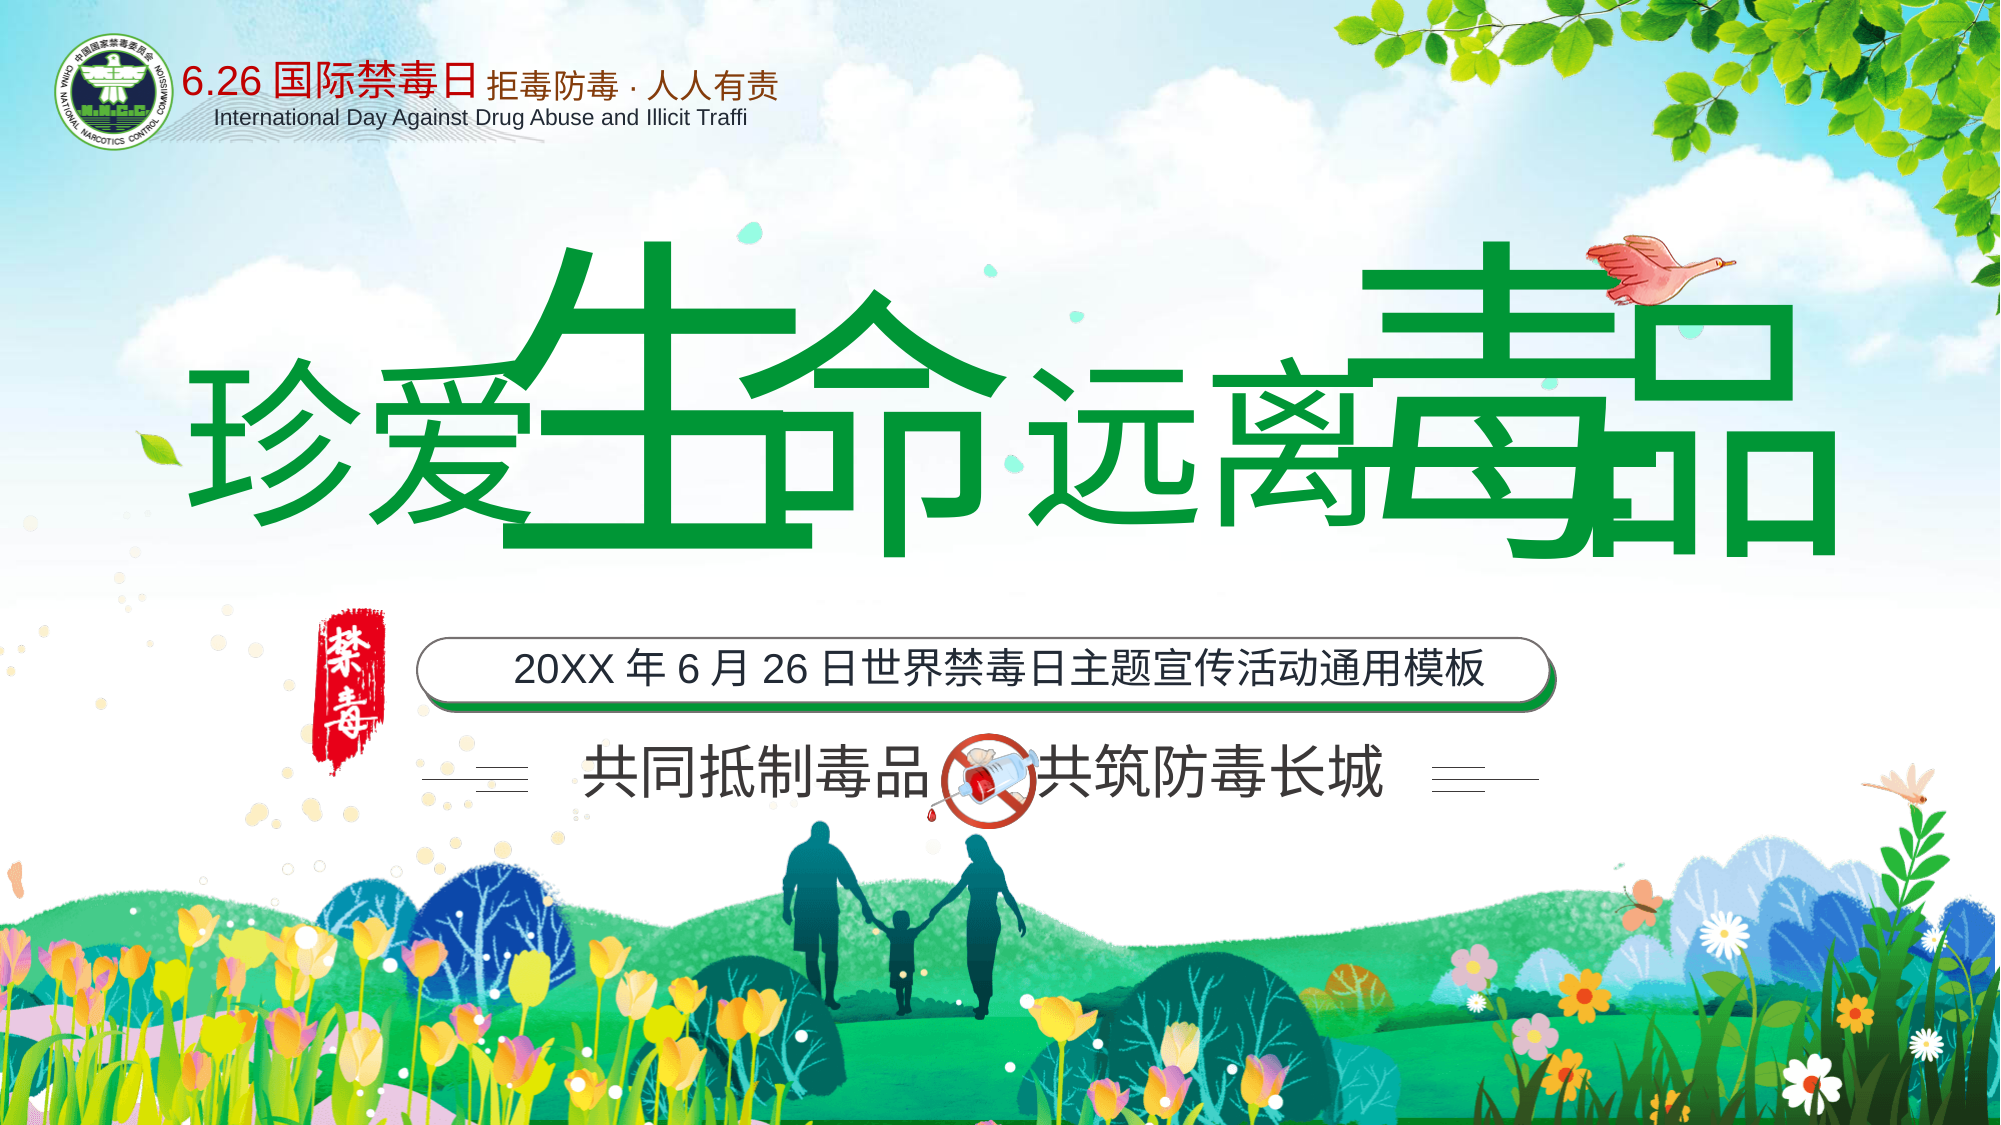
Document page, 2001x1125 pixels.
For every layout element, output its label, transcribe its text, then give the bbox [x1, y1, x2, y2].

text_box 共同抵制毒品 共筑防毒长城 [398, 725, 1568, 816]
text_box 命 [714, 239, 994, 470]
text_box 品 [1762, 320, 1834, 470]
text_box International Day Against Drug Abuse and Illicit Traffi [589, 94, 763, 137]
text_box 生 [469, 178, 749, 322]
text_box 珍爱 [166, 322, 923, 552]
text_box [1432, 767, 1539, 792]
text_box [416, 637, 1556, 712]
text_box 远离 [1006, 322, 1762, 552]
text_box 拒毒防毒·人人有责 [589, 50, 891, 113]
picture [0, 0, 2000, 1125]
text_box 毒 [1309, 178, 1529, 322]
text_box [421, 767, 529, 792]
